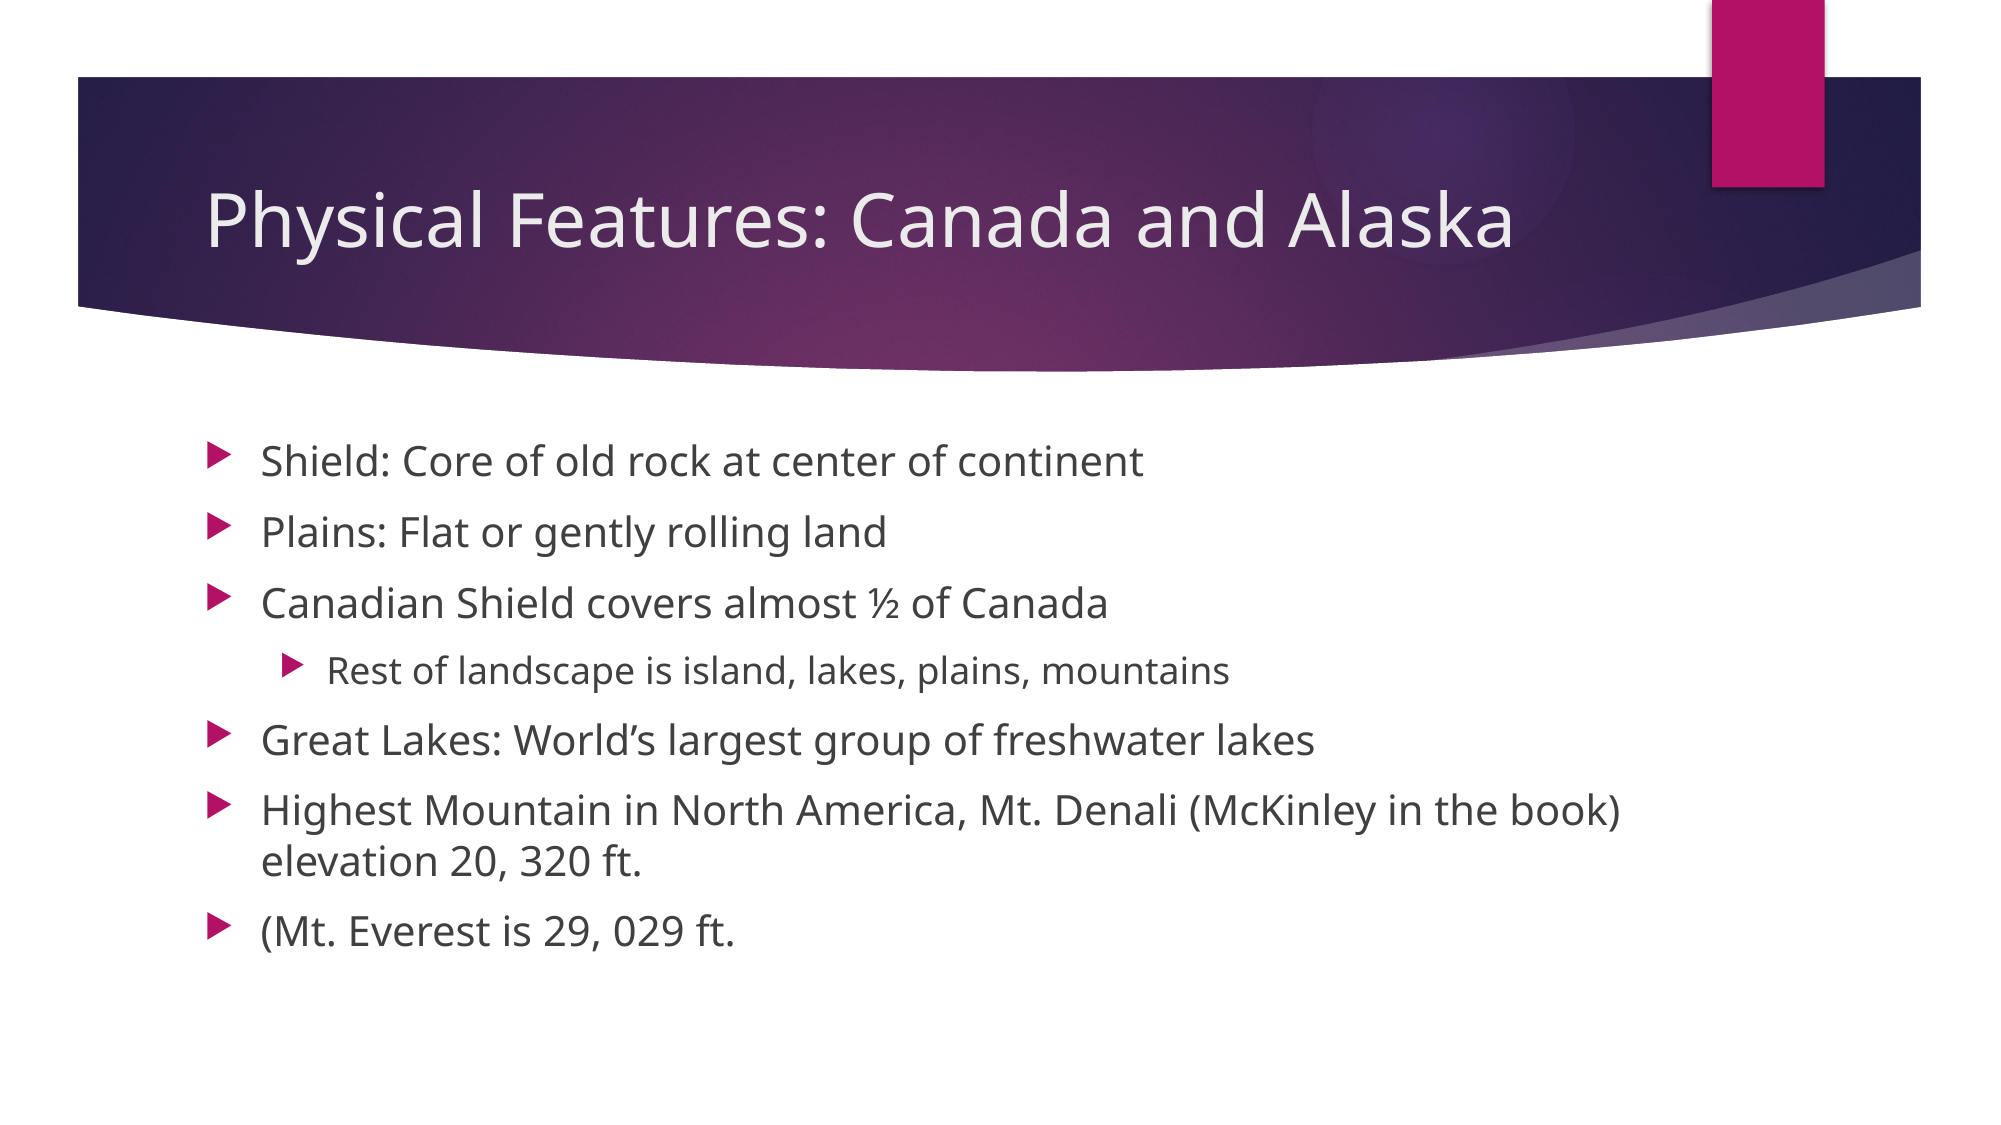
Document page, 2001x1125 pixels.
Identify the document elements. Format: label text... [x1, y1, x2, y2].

title Physical Features: Canada and Alaska [189, 159, 1627, 276]
list Shield: Core of old rock at center of continent Plains: Flat or gently rolling land Canadian Shield covers almost ½ of Canada Rest of landscape is island, lakes, plains, mountains Great Lakes: World’s largest group of freshwater lakes Highest Mountain in North America, Mt. Denali (McKinley in the book) elevation 20, 320 ft. (Mt. Everest is 29, 029 ft. [189, 427, 1638, 988]
